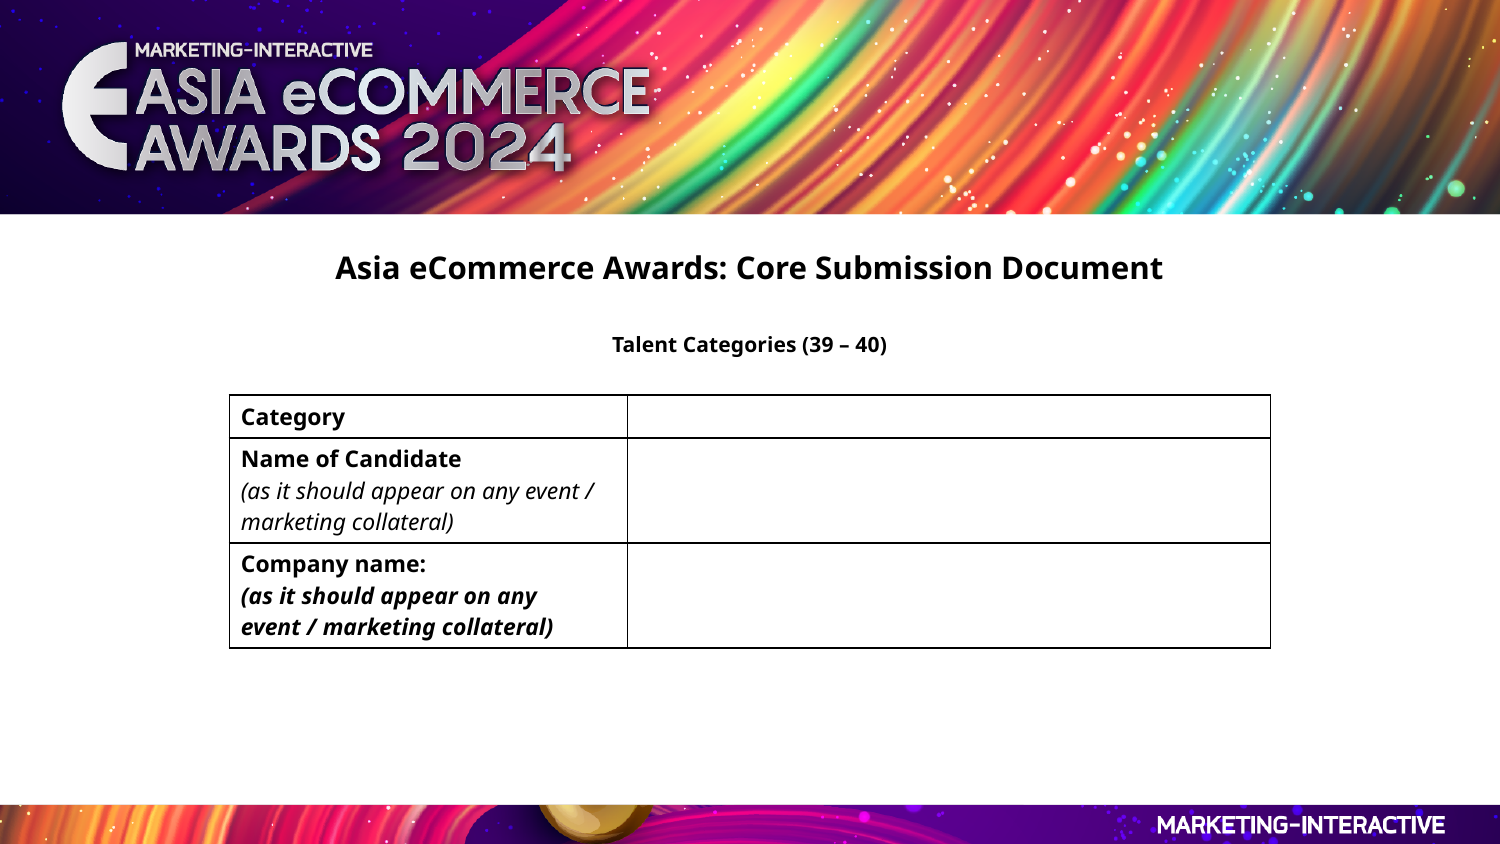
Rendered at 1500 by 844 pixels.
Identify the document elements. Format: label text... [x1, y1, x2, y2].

table_cell [628, 544, 1270, 647]
table_cell [628, 439, 1270, 542]
table_cell Company name: (as it should appear on any event / marketing collateral) [230, 544, 627, 647]
table_header Category [230, 396, 627, 437]
table_header [628, 396, 1270, 437]
picture [0, 0, 1500, 844]
table_cell Name of Candidate (as it should appear on any event / marketing collateral) [230, 439, 627, 542]
text_box Asia eCommerce Awards: Core Submission Document Talent Categories (39 – 40) [229, 241, 1271, 364]
